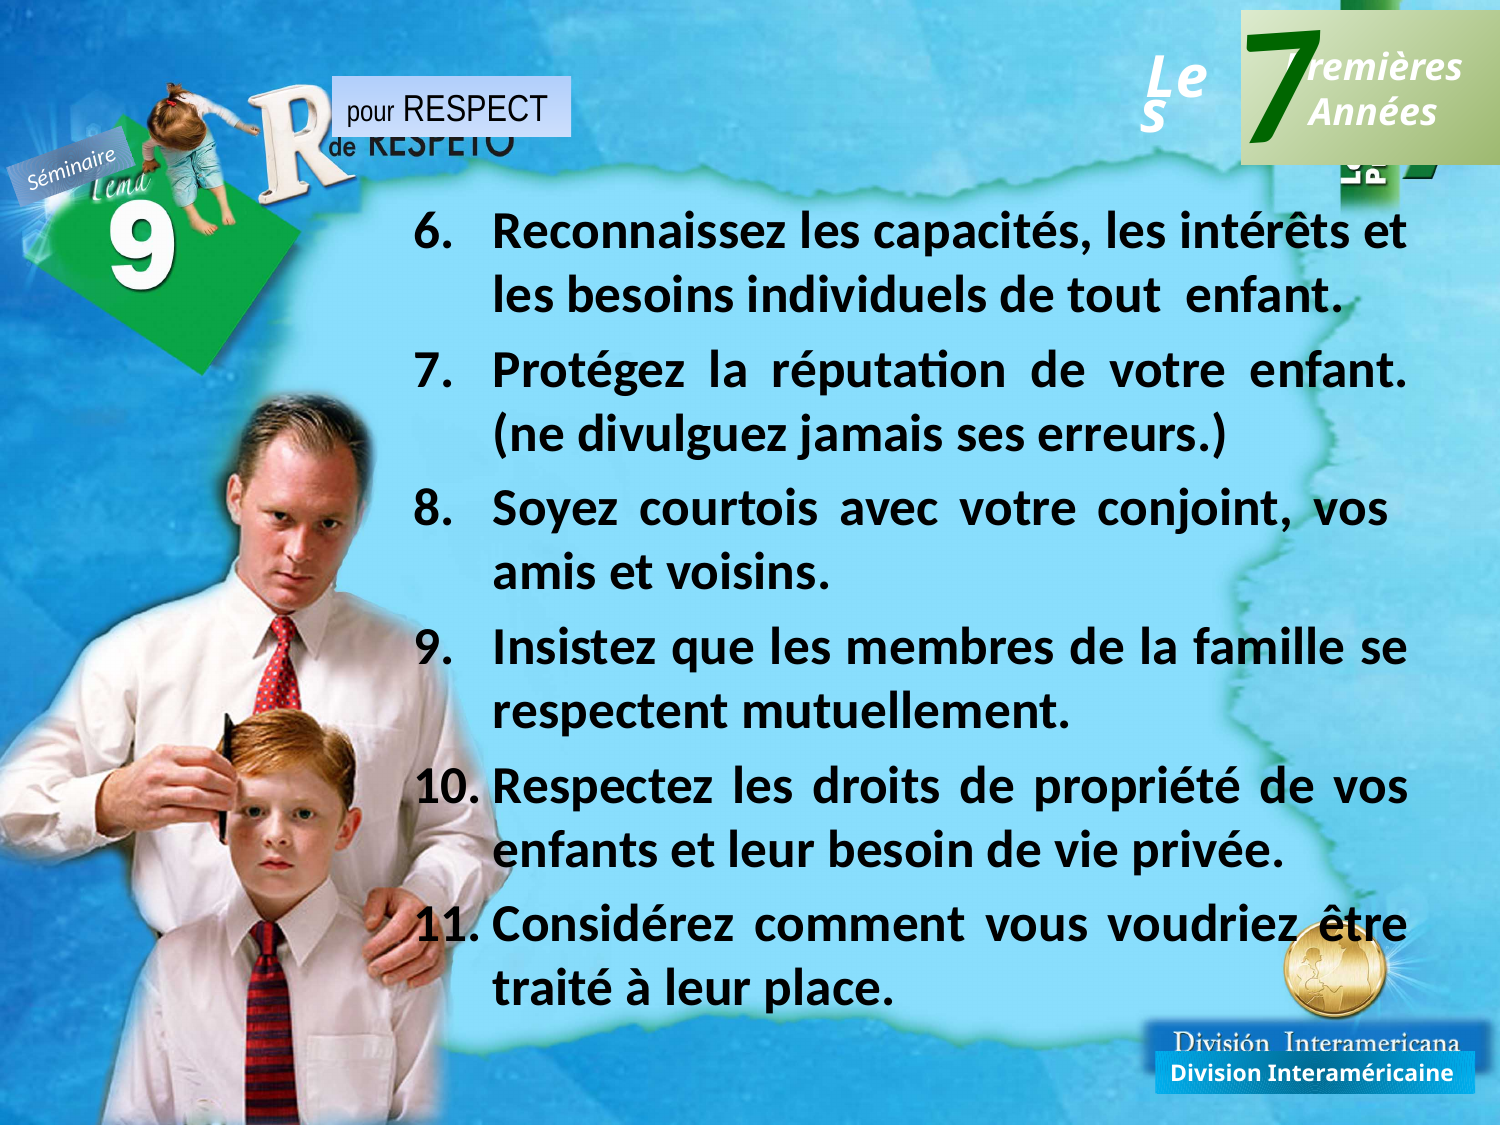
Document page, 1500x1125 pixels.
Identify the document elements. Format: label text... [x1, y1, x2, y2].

picture [0, 0, 1500, 1125]
list Reconnaissez les capacités, les intérêts et les besoins individuels de tout enfant. Protégez la réputation de votre enfant. (ne divulguez jamais ses erreurs.) Soyez courtois avec votre conjoint, vos amis et voisins. Insistez que les membres de la famille se respectent mutuellement. Respectez les droits de propriété de vos enfants et leur besoin de vie privée. Considérez comment vous voudriez être traité à leur place. [398, 187, 1425, 1079]
